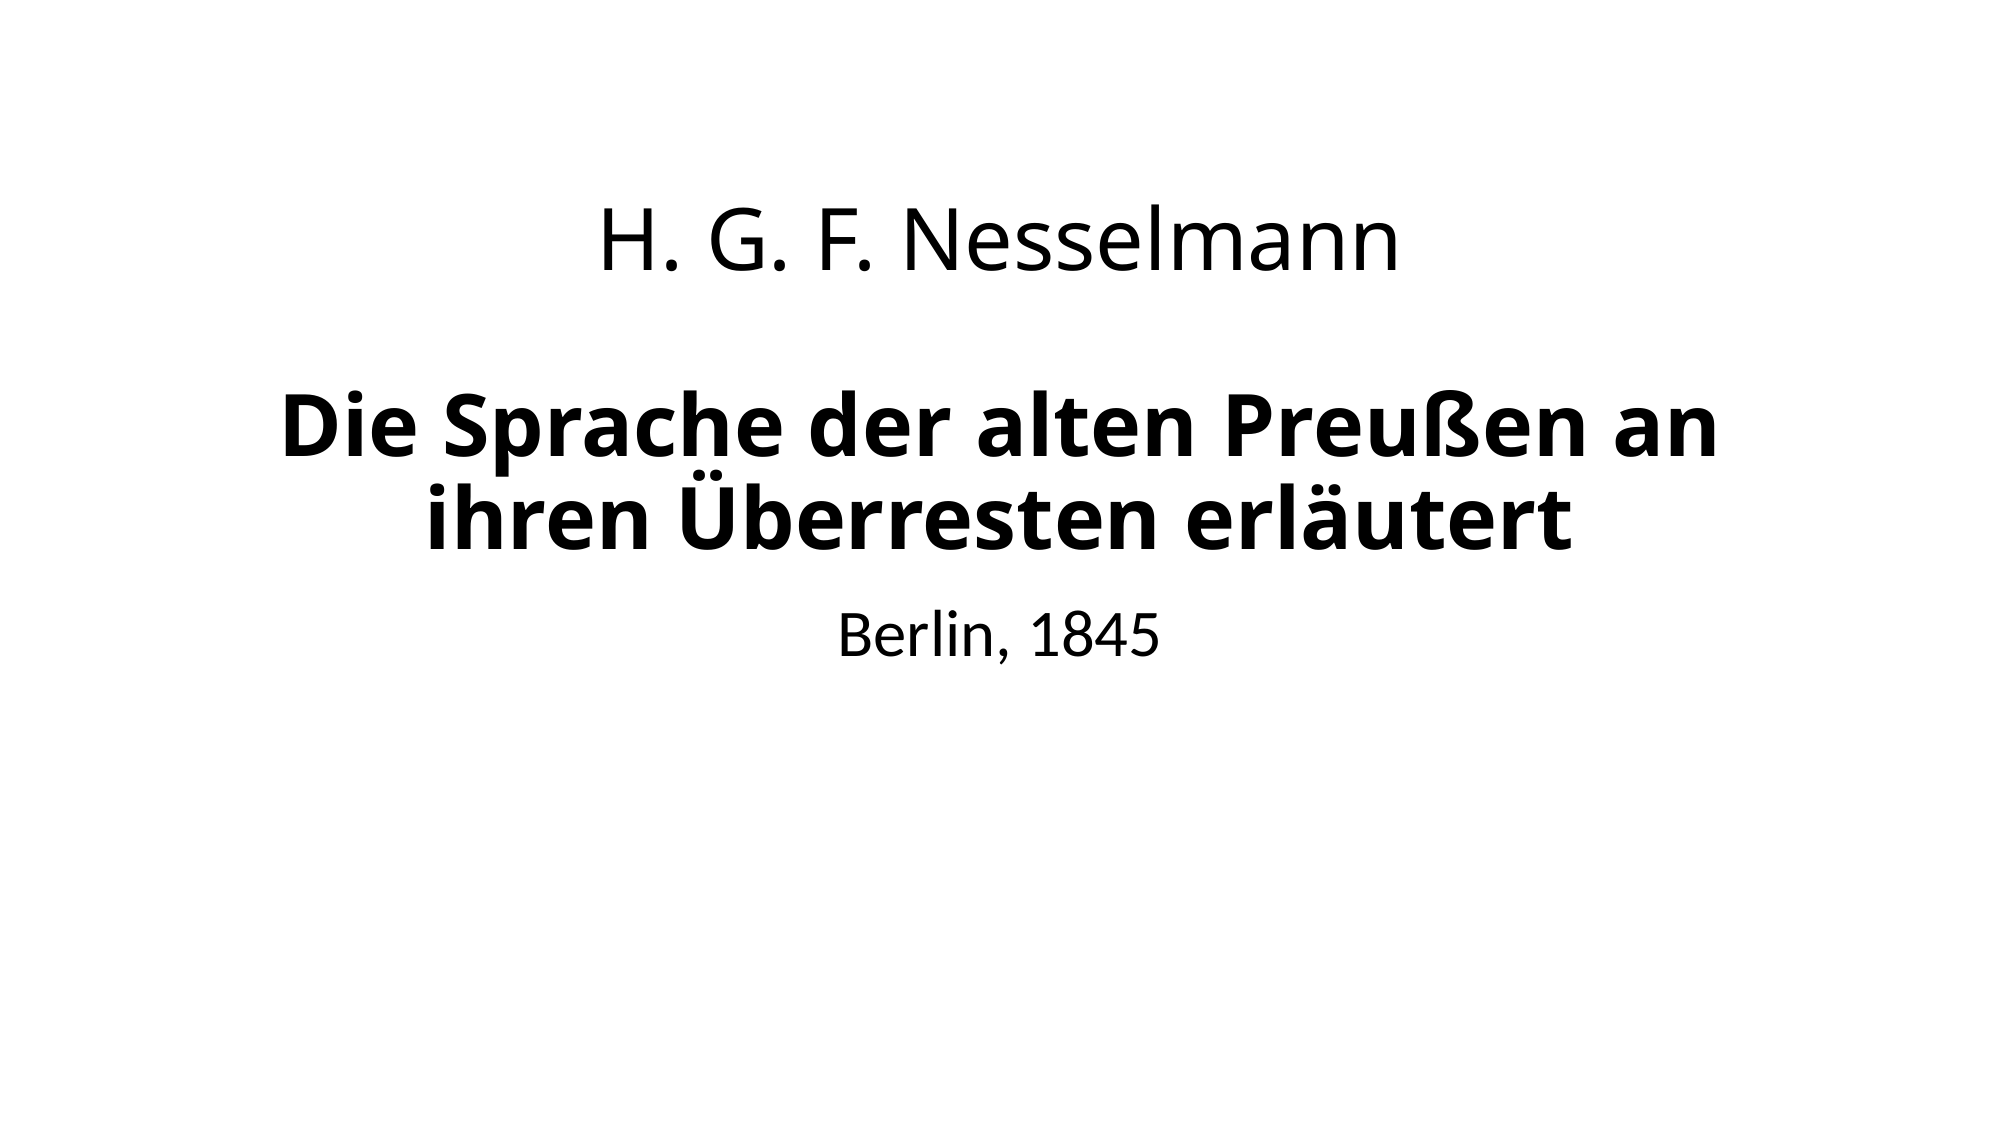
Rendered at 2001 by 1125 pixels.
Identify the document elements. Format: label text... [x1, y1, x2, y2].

title H. G. F. Nesselmann Die Sprache der alten Preußen an ihren Überresten erläutert [249, 184, 1750, 576]
subtitle Berlin, 1845 [249, 590, 1750, 863]
